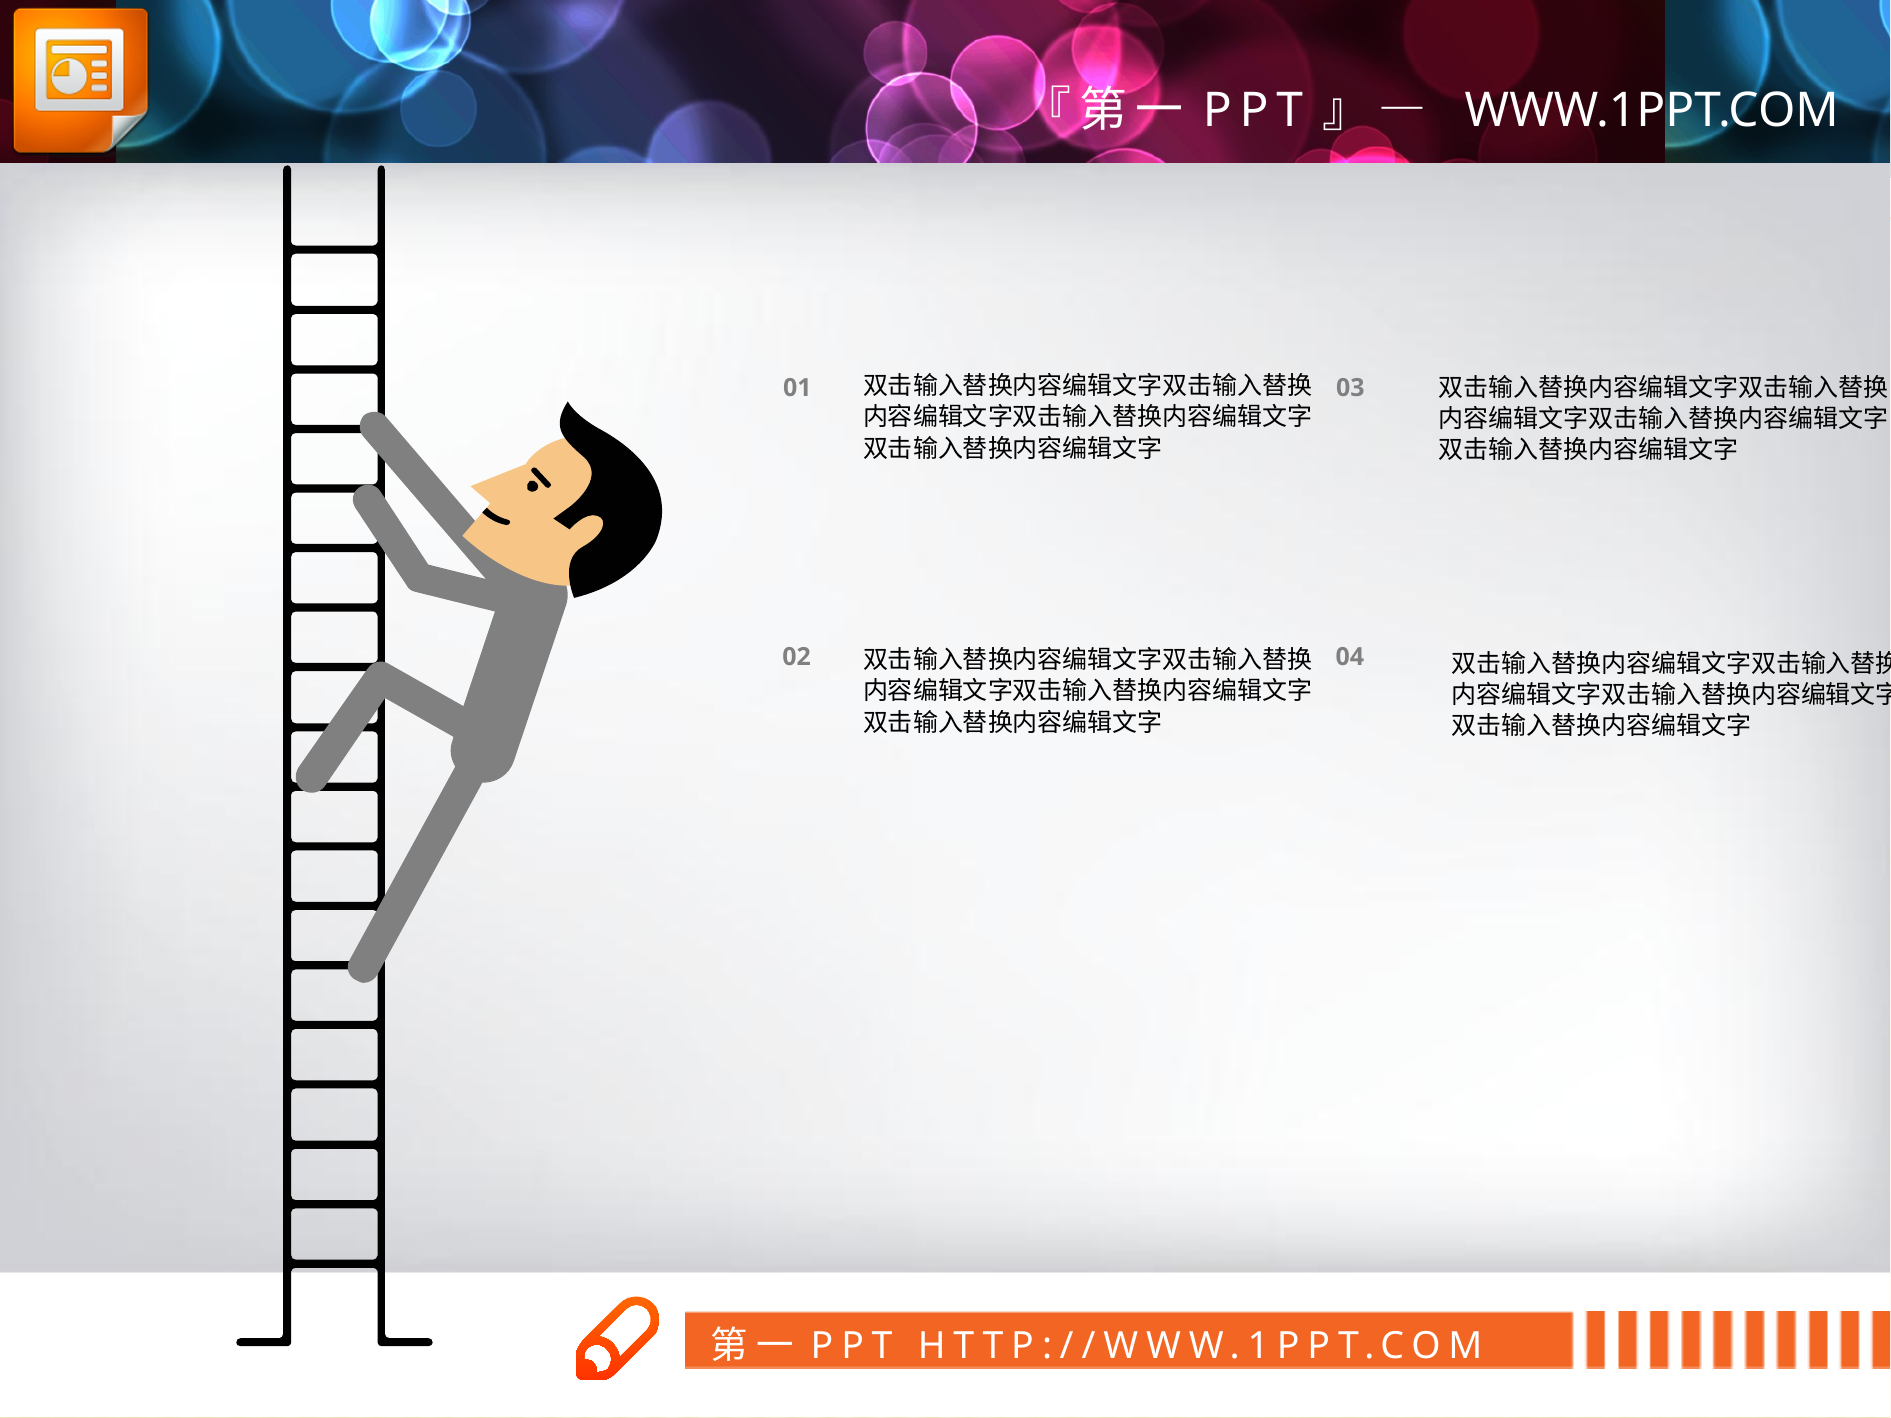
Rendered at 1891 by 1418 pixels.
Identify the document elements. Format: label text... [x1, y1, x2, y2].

text_box 02 [728, 635, 848, 675]
text_box 双击输入替换内容编辑文字双击输入替换内容编辑文字双击输入替换内容编辑文字双击输入替换内容编辑文字 [848, 635, 1329, 744]
text_box 双击输入替换内容编辑文字双击输入替换内容编辑文字双击输入替换内容编辑文字双击输入替换内容编辑文字 [1436, 638, 1891, 748]
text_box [235, 164, 681, 1347]
text_box 03 [1329, 366, 1424, 405]
text_box 双击输入替换内容编辑文字双击输入替换内容编辑文字双击输入替换内容编辑文字双击输入替换内容编辑文字 [1424, 362, 1891, 472]
text_box 01 [729, 366, 848, 405]
picture [685, 1311, 1891, 1369]
picture [0, 0, 1891, 1275]
text_box 04 [1329, 635, 1425, 675]
text_box 双击输入替换内容编辑文字双击输入替换内容编辑文字双击输入替换内容编辑文字双击输入替换内容编辑文字 [848, 360, 1329, 470]
